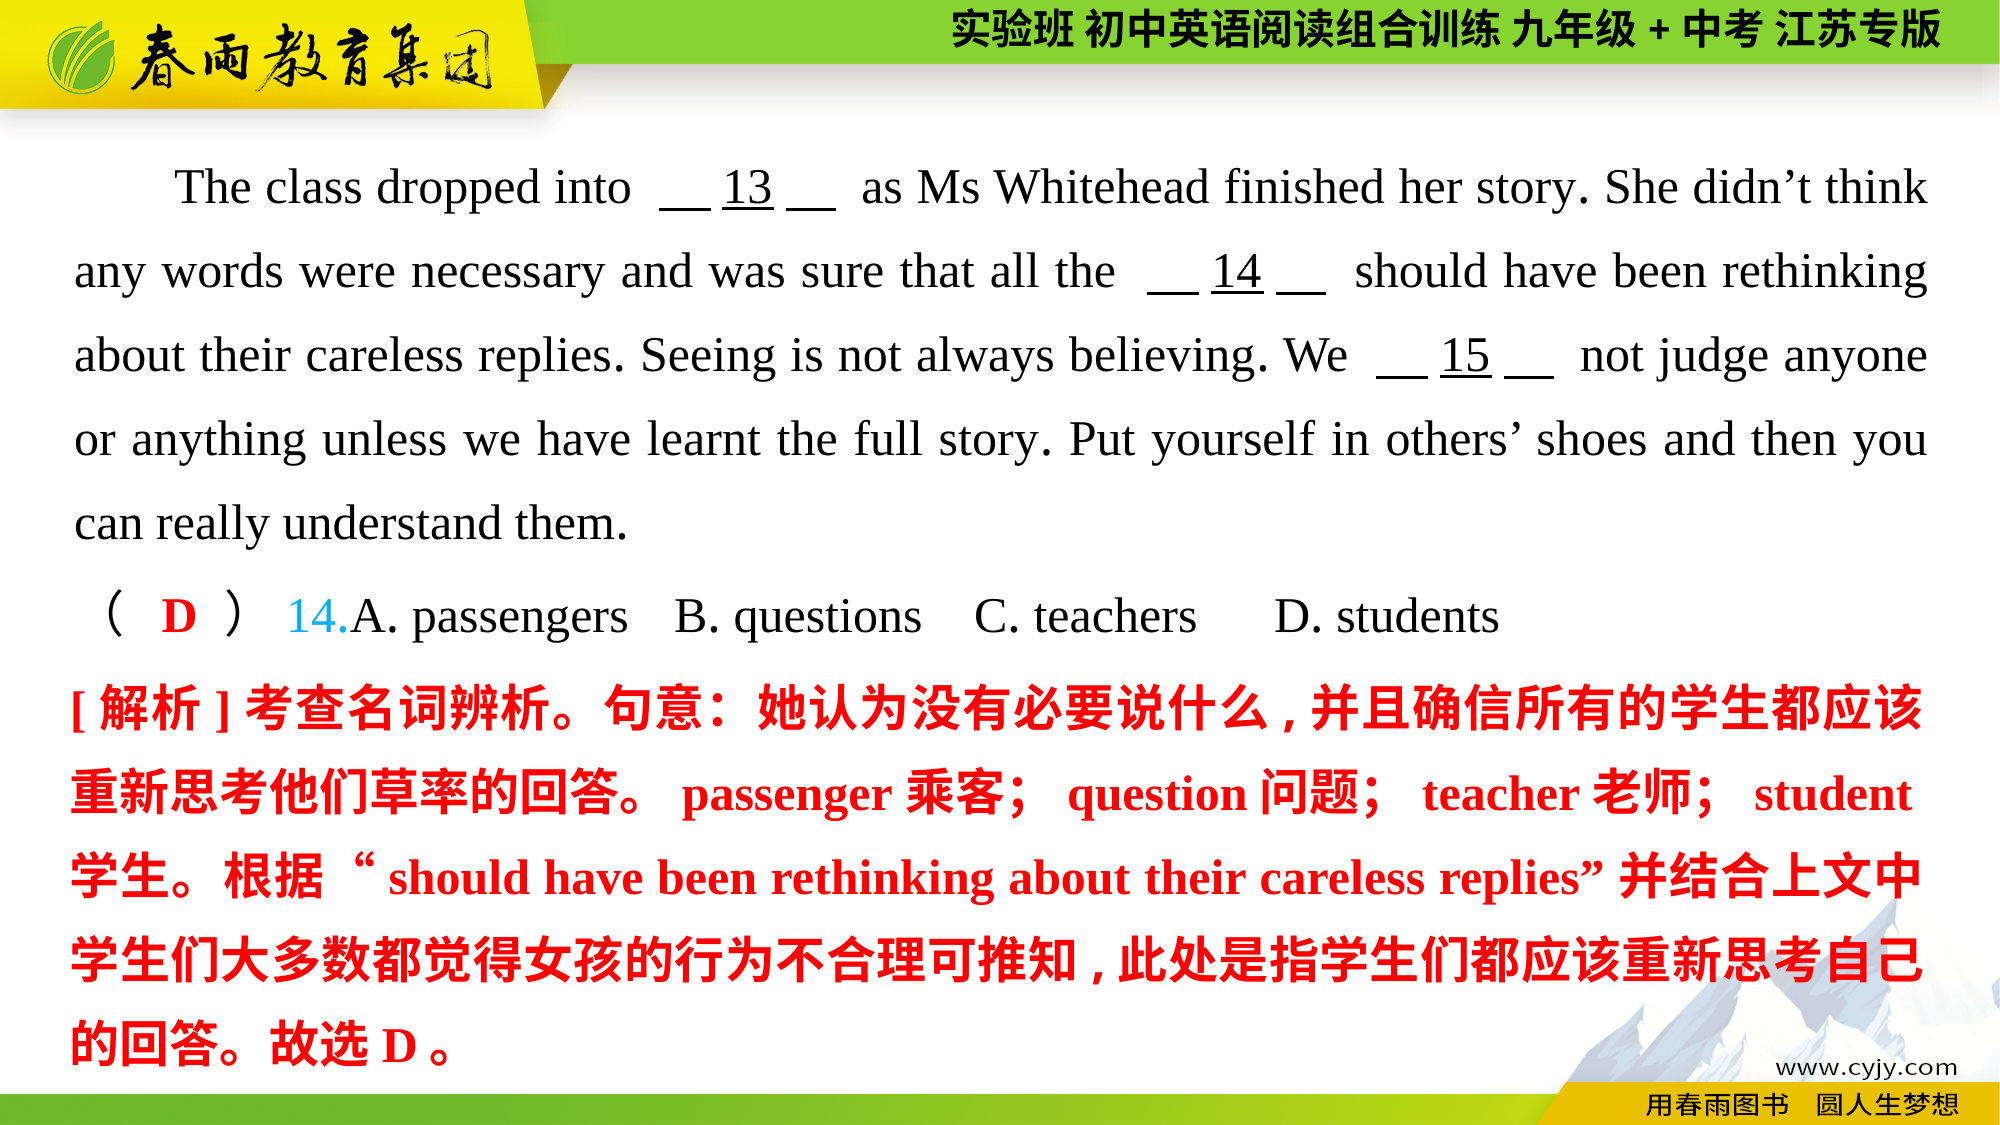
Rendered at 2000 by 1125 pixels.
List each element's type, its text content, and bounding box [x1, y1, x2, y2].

list The class dropped into 13 as Ms Whitehead finished her story. She didn’t think any words were necessary and was sure that all the 14 should have been rethinking about their careless replies. Seeing is not always believing. We 15 not judge anyone or anything unless we have learnt the full story. Put yourself in others’ shoes and then you can really understand them. [59, 122, 1944, 550]
text_box （ ）14.A. passengers B. questions C. teachers D. students [59, 550, 1944, 650]
picture [0, 0, 2000, 1125]
text_box [解析]考查名词辨析。句意：她认为没有必要说什么,并且确信所有的学生都应该重新思考他们草率的回答。passenger乘客；question问题；teacher老师；student学生。根据“should have been rethinking about their careless replies”并结合上文中学生们大多数都觉得女孩的行为不合理可推知,此处是指学生们都应该重新思考自己的回答。故选D。 [54, 645, 1939, 1080]
text_box D [146, 551, 213, 645]
